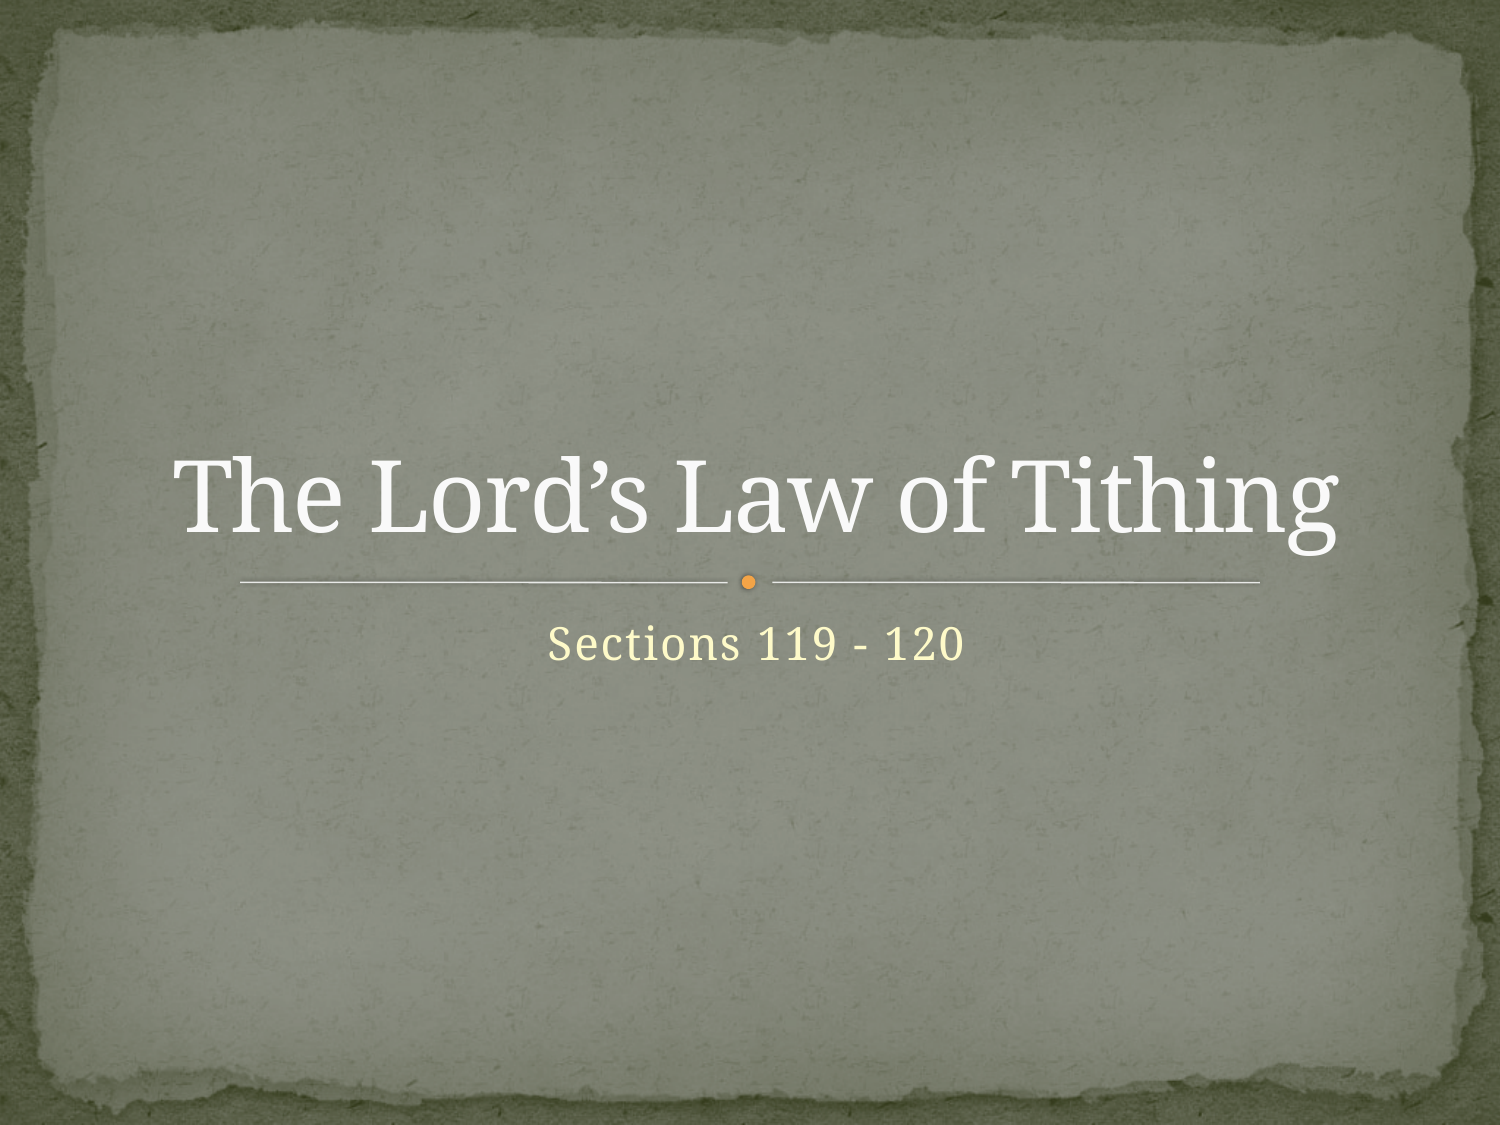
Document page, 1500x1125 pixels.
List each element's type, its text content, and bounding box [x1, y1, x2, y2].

title The Lord’s Law of Tithing [74, 235, 1438, 561]
subtitle Sections 119 - 120 [75, 606, 1438, 795]
